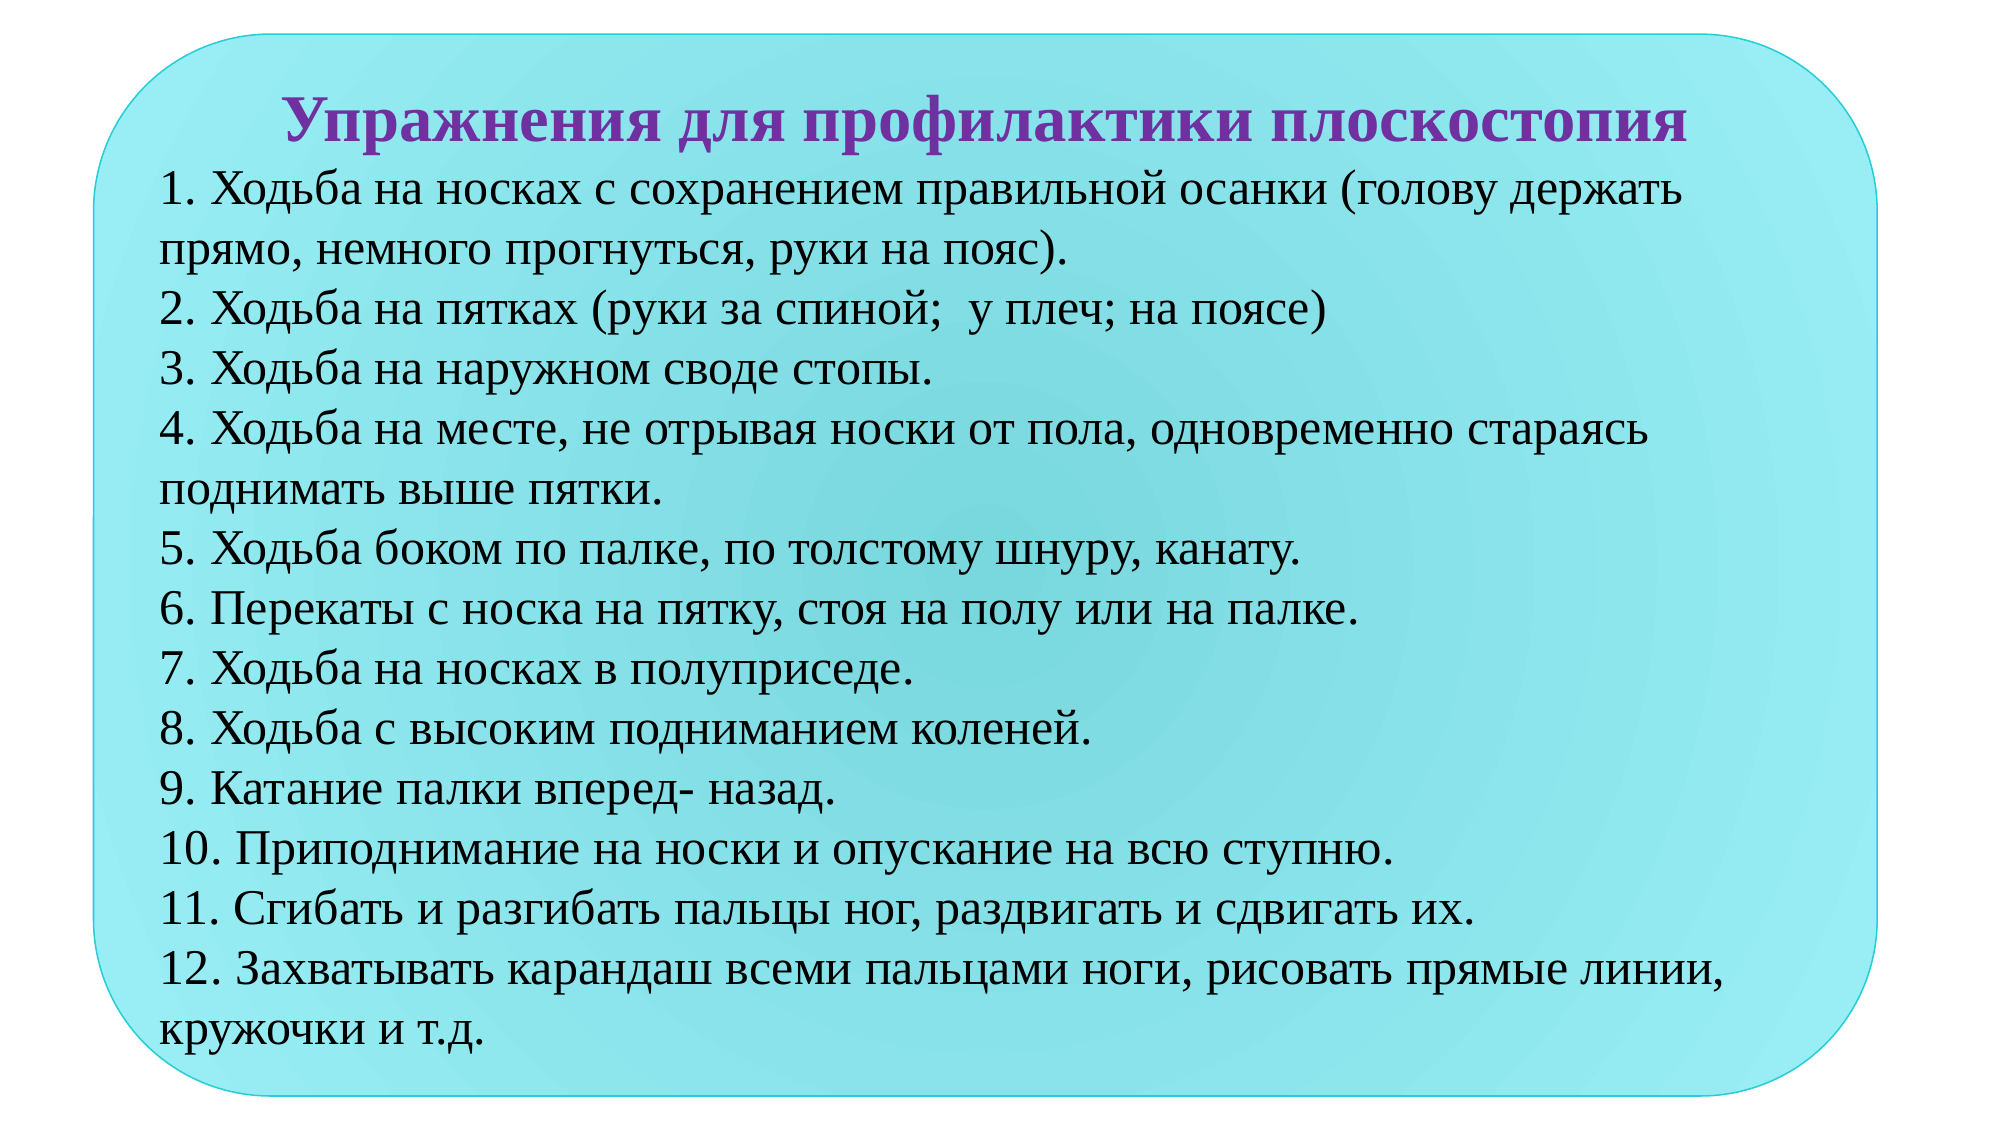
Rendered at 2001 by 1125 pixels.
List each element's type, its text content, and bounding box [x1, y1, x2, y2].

text_box Упражнения для профилактики плоскостопия 1. Ходьба на носках с сохранением правильной осанки (голову держать прямо, немного прогнуться, руки на пояс). 2. Ходьба на пятках (руки за спиной; у плеч; на поясе) 3. Ходьба на наружном своде стопы. 4. Ходьба на месте, не отрывая носки от пола, одновременно стараясь поднимать выше пятки. 5. Ходьба боком по палке, по толстому шнуру, канату. 6. Перекаты с носка на пятку, стоя на полу или на палке. 7. Ходьба на носках в полуприседе. 8. Ходьба с высоким подниманием коленей. 9. Катание палки вперед- назад. 10. Приподнимание на носки и опускание на всю ступню. 11. Сгибать и разгибать пальцы ног, раздвигать и сдвигать их. 12. Захватывать карандаш всеми пальцами ноги, рисовать прямые линии, кружочки и т.д. [92, 33, 1878, 1097]
